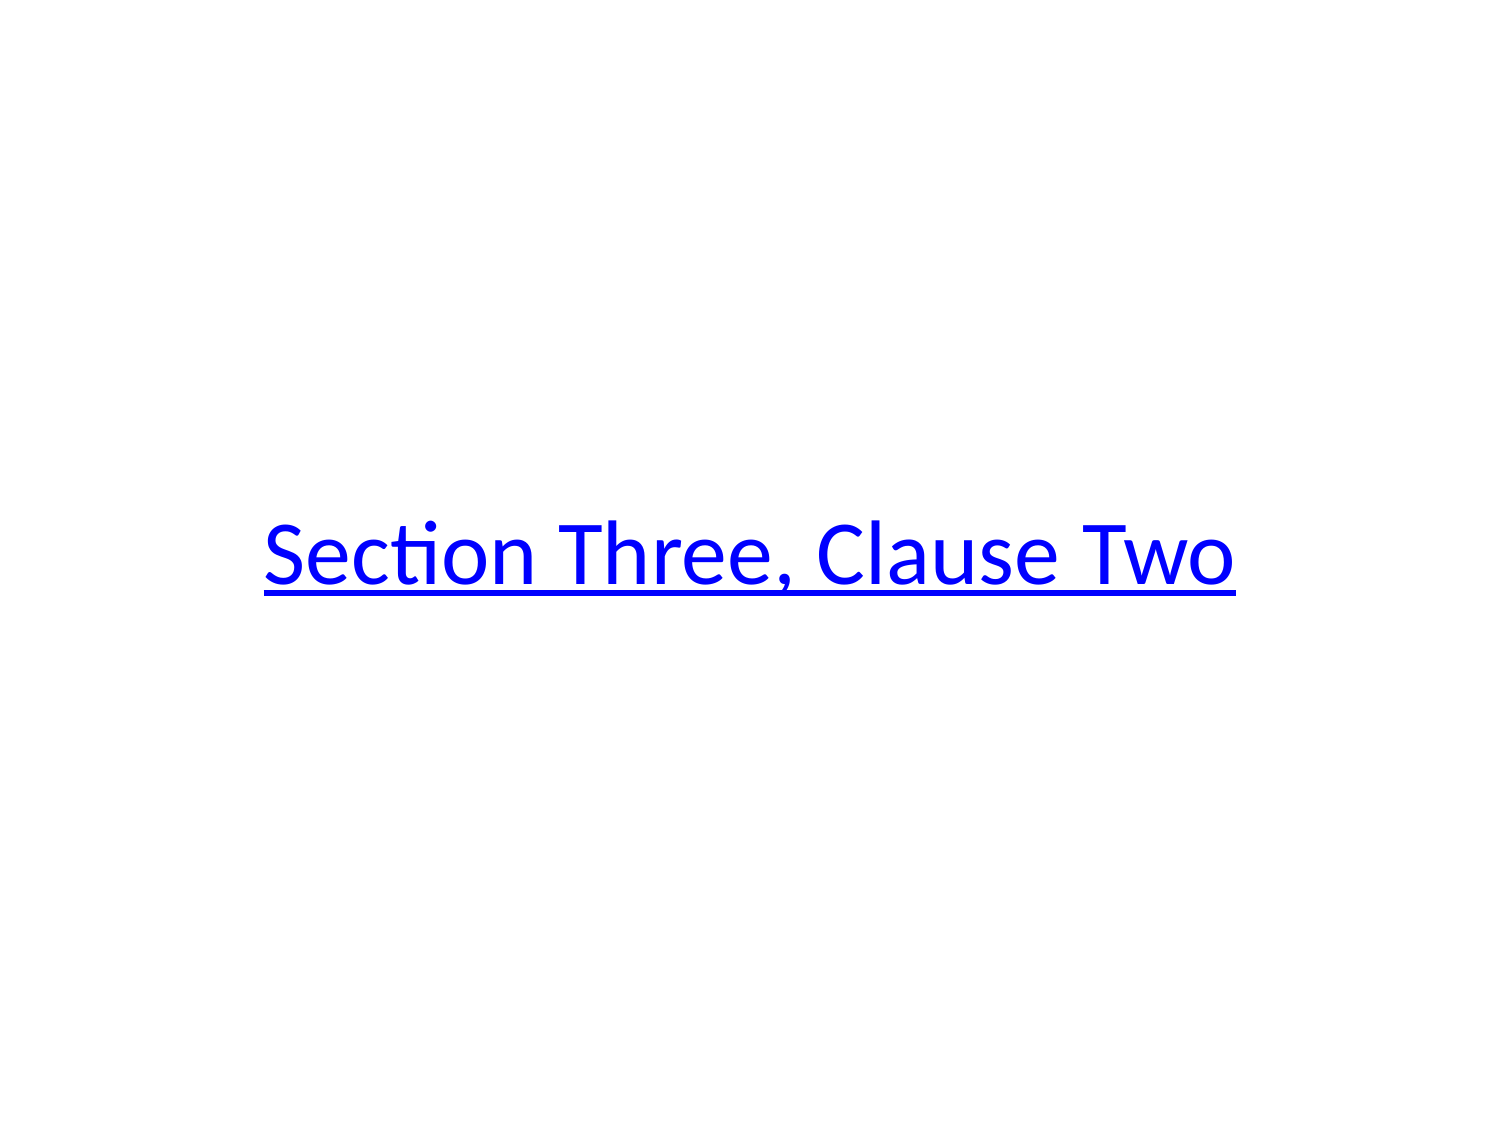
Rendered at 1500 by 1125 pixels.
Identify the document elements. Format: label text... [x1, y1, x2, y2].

title Section Three, Clause Two [74, 44, 1426, 1051]
